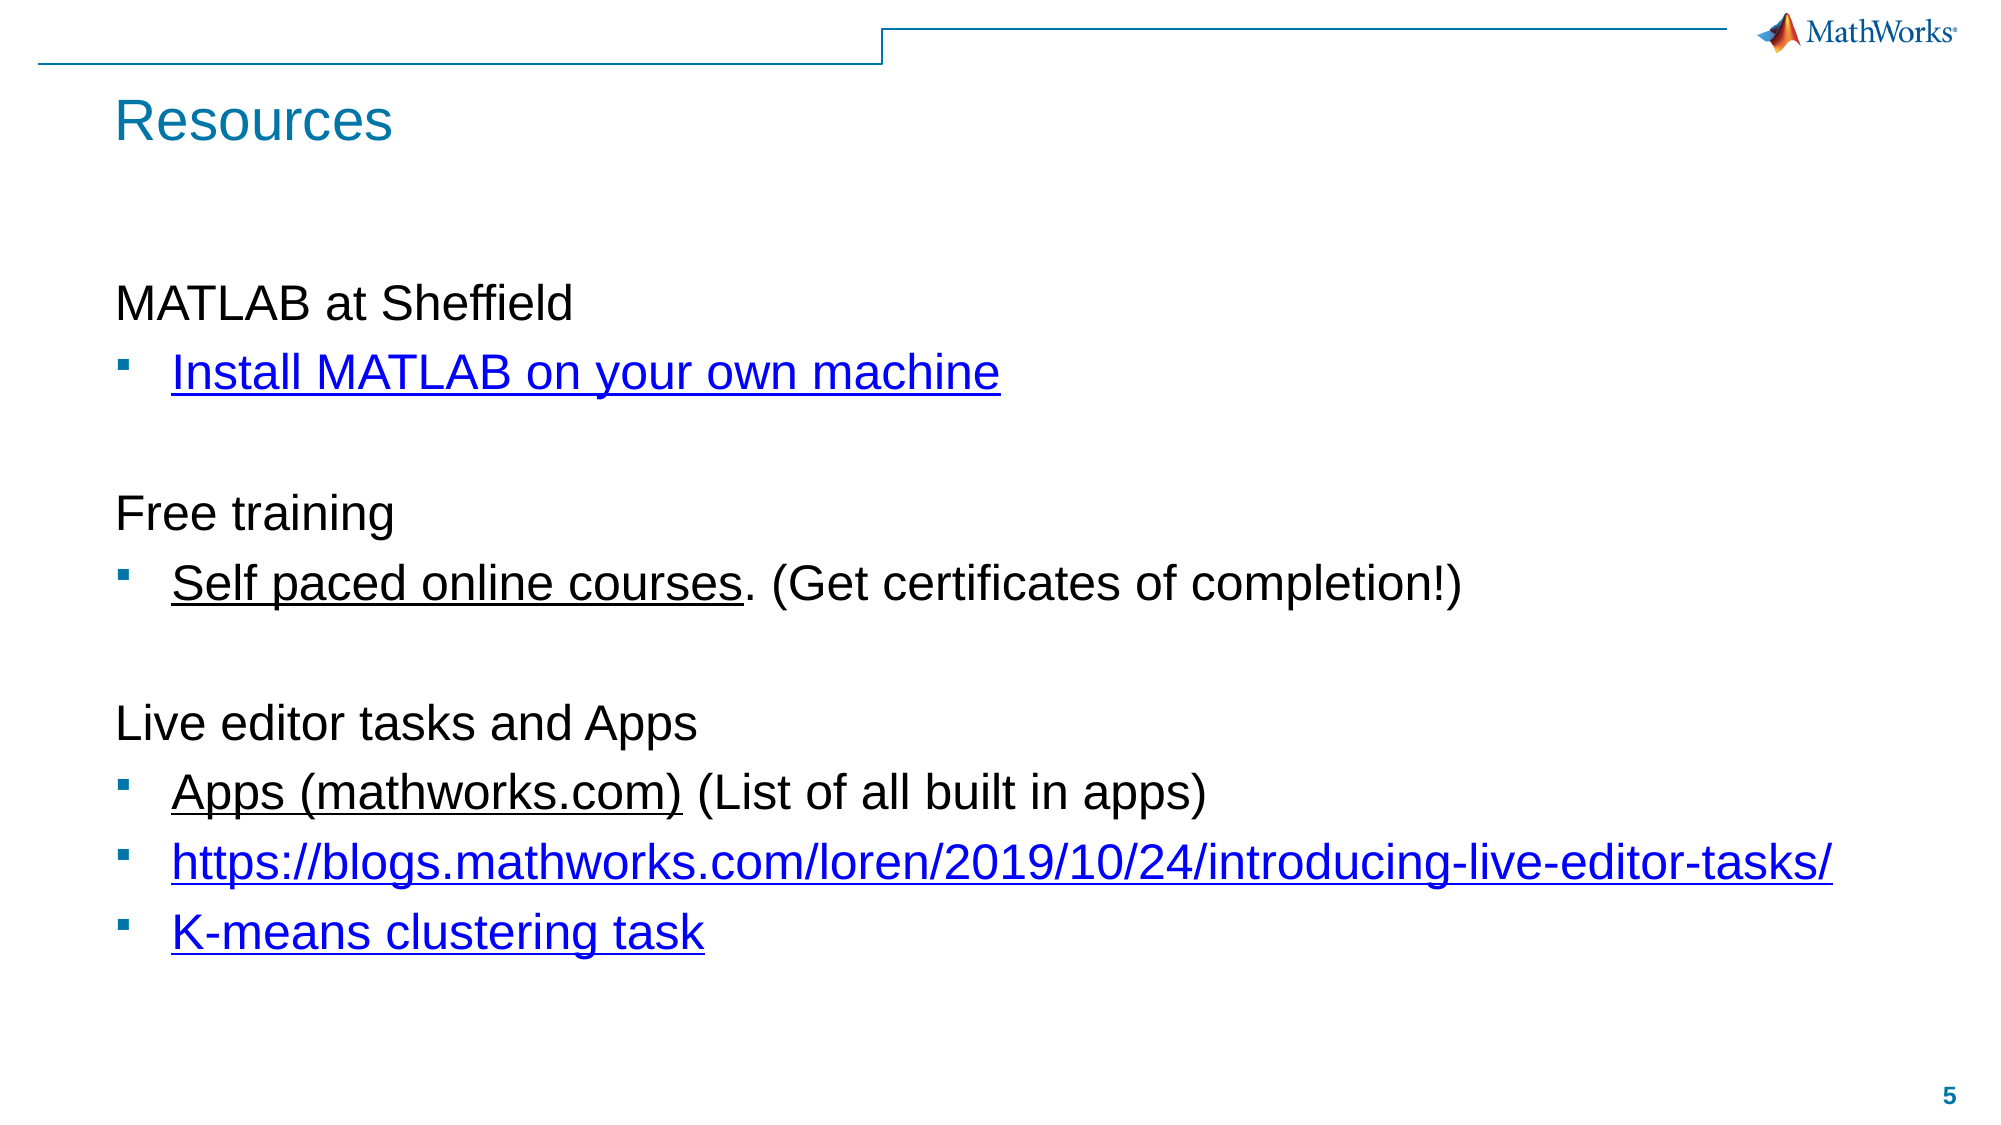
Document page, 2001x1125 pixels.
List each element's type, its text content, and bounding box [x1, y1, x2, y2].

list MATLAB at Sheffield Install MATLAB on your own machine Free training Self paced online courses. (Get certificates of completion!) Live editor tasks and Apps Apps (mathworks.com) (List of all built in apps) https://blogs.mathworks.com/loren/2019/10/24/introducing-live-editor-tasks/ K-means clustering task [99, 262, 1867, 1025]
title Resources [99, 75, 1867, 238]
picture [1751, 3, 1970, 63]
